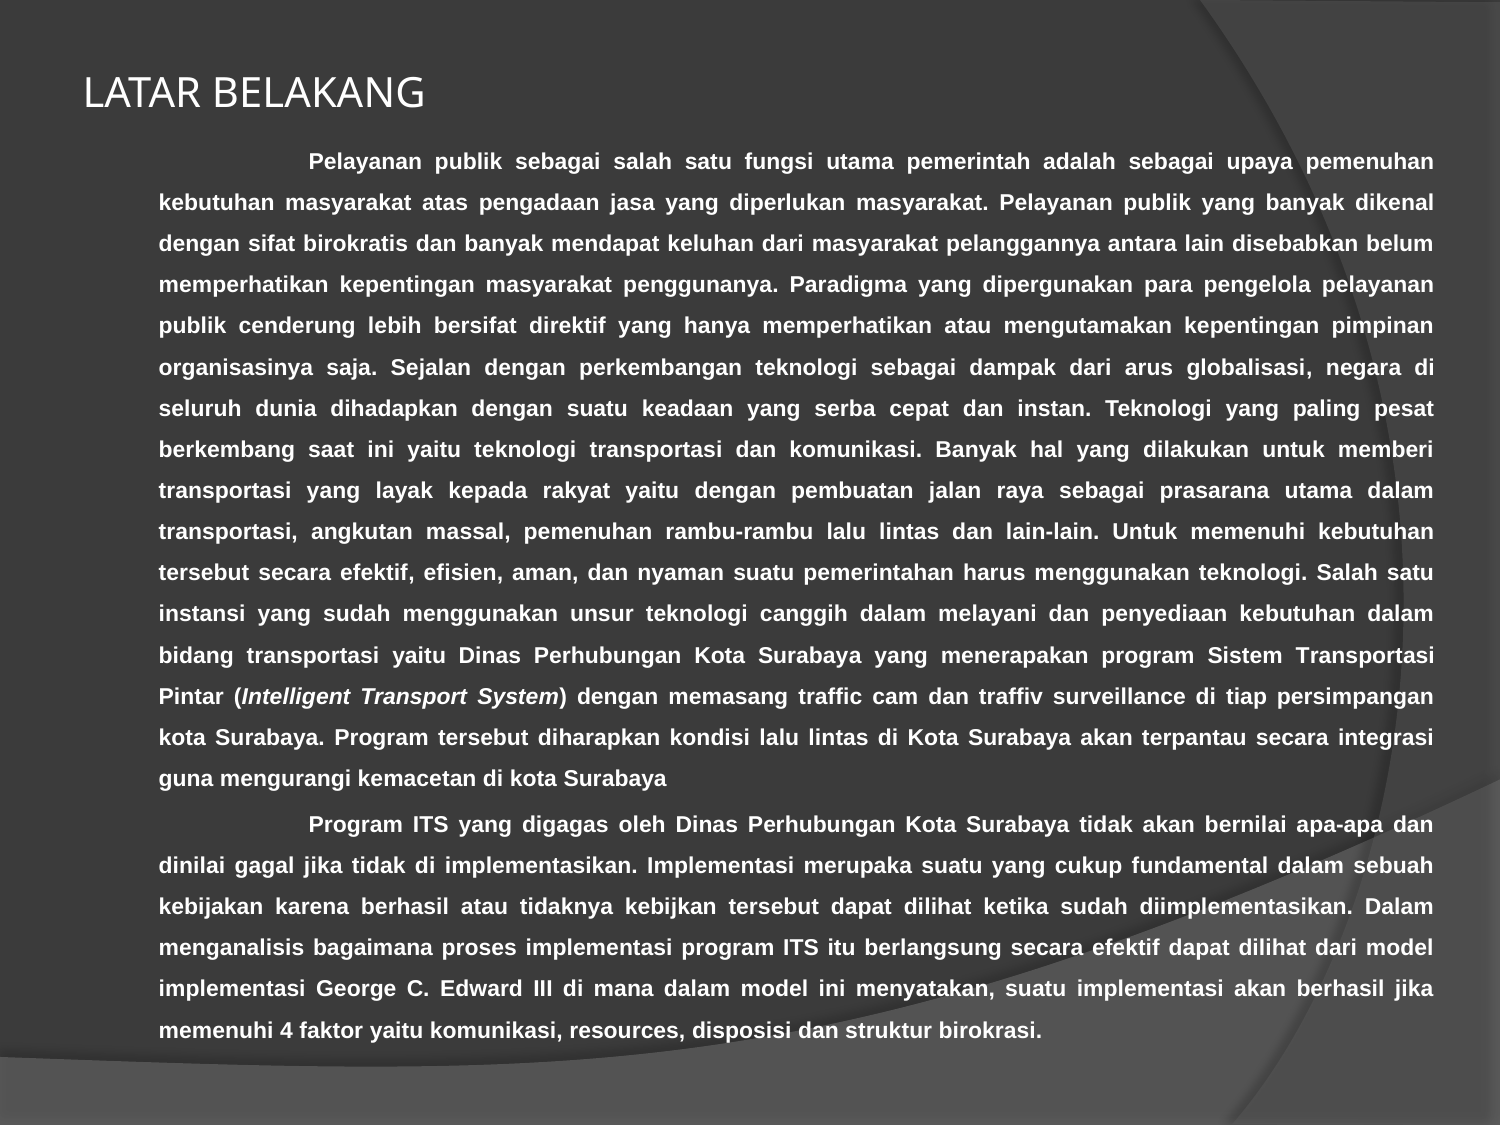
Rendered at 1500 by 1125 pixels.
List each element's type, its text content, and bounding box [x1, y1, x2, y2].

title LATAR BELAKANG [75, 45, 1300, 125]
list Pelayanan publik sebagai salah satu fungsi utama pemerintah adalah sebagai upaya pemenuhan kebutuhan masyarakat atas pengadaan jasa yang diperlukan masyarakat. Pelayanan publik yang banyak dikenal dengan sifat birokratis dan banyak mendapat keluhan dari masyarakat pelanggannya antara lain disebabkan belum memperhatikan kepentingan masyarakat penggunanya. Paradigma yang dipergunakan para pengelola pelayanan publik cenderung lebih bersifat direktif yang hanya memperhatikan atau mengutamakan kepentingan pimpinan organisasinya saja. Sejalan dengan perkembangan teknologi sebagai dampak dari arus globalisasi, negara di seluruh dunia dihadapkan dengan suatu keadaan yang serba cepat dan instan. Teknologi yang paling pesat berkembang saat ini yaitu teknologi transportasi dan komunikasi. Banyak hal yang dilakukan untuk memberi transportasi yang layak kepada rakyat yaitu dengan pembuatan jalan raya sebagai prasarana utama dalam transportasi, angkutan massal, pemenuhan rambu-rambu lalu lintas dan lain-lain. Untuk memenuhi kebutuhan tersebut secara efektif, efisien, aman, dan nyaman suatu pemerintahan harus menggunakan teknologi. Salah satu instansi yang sudah menggunakan unsur teknologi canggih dalam melayani dan penyediaan kebutuhan dalam bidang transportasi yaitu Dinas Perhubungan Kota Surabaya yang menerapakan program Sistem Transportasi Pintar (Intelligent Transport System) dengan memasang traffic cam dan traffiv surveillance di tiap persimpangan kota Surabaya. Program tersebut diharapkan kondisi lalu lintas di Kota Surabaya akan terpantau secara integrasi guna mengurangi kemacetan di kota Surabaya Program ITS yang digagas oleh Dinas Perhubungan Kota Surabaya tidak akan bernilai apa-apa dan dinilai gagal jika tidak di implementasikan. Implementasi merupaka suatu yang cukup fundamental dalam sebuah kebijakan karena berhasil atau tidaknya kebijkan tersebut dapat dilihat ketika sudah diimplementasikan. Dalam menganalisis bagaimana proses implementasi program ITS itu berlangsung secara efektif dapat dilihat dari model implementasi George C. Edward III di mana dalam model ini menyatakan, suatu implementasi akan berhasil jika memenuhi 4 faktor yaitu komunikasi, resources, disposisi dan struktur birokrasi. [75, 125, 1450, 1100]
